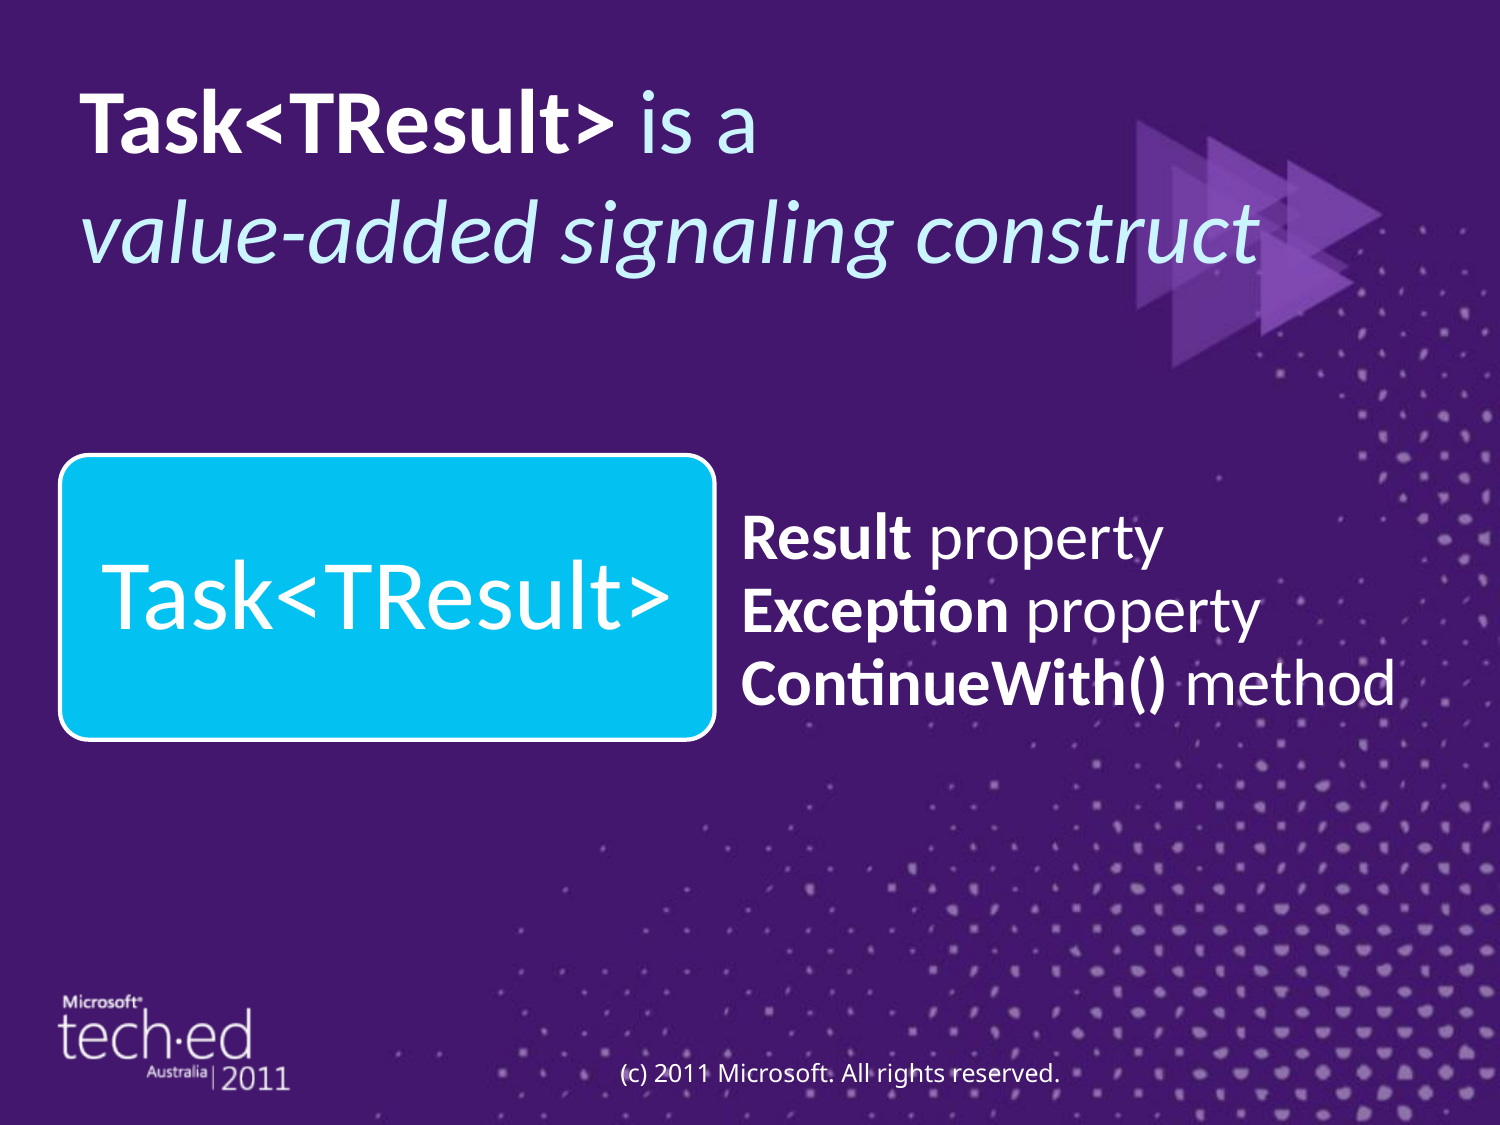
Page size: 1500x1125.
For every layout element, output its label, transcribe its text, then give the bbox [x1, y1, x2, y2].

footer (c) 2011 Microsoft. All rights reserved. [603, 1042, 1079, 1103]
text_box Task<TResult> is a value-added signaling construct [64, 54, 1376, 290]
picture [0, 0, 1500, 1125]
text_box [59, 454, 715, 740]
text_box Result property Exception property ContinueWith() method [726, 491, 1447, 727]
